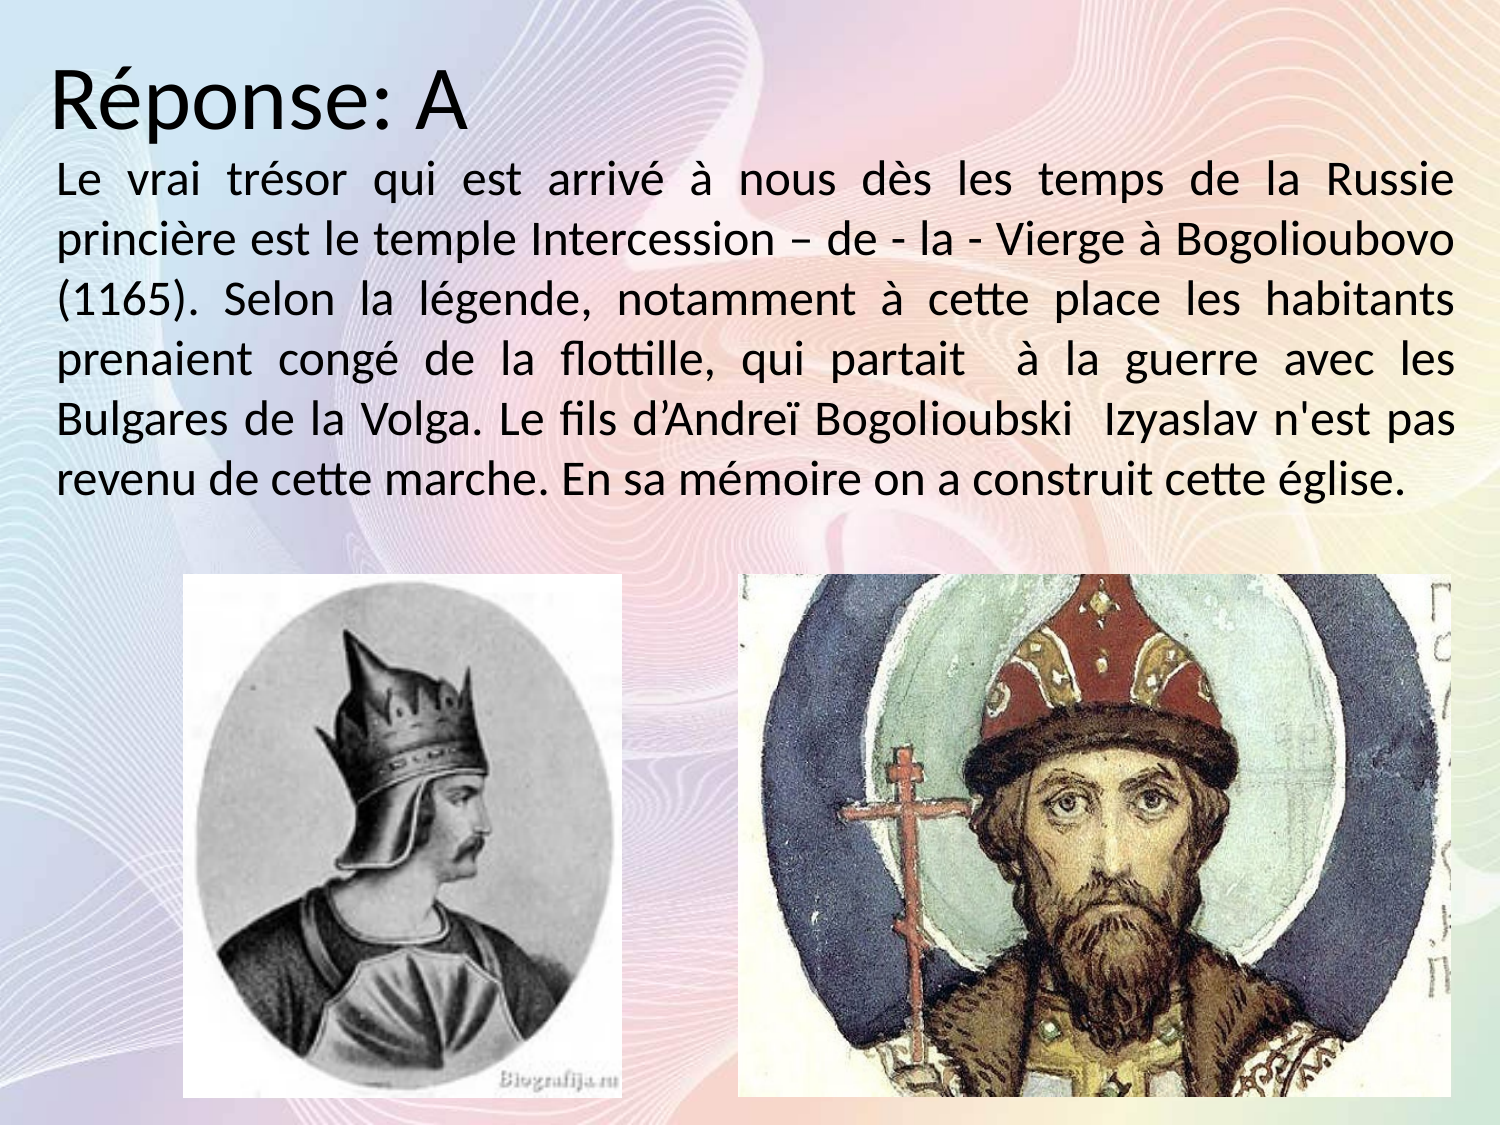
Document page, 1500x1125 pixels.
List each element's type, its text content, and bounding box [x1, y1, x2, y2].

text_box Le vrai trésor qui est arrivé à nous dès les temps de la Russie princière est le temple Intercession – de - la - Vierge à Bogolioubovo (1165). Selon la légende, notamment à cette place les habitants prenaient congé de la flottille, qui partait à la guerre avec les Bulgares de la Volga. Le fils d’Andreï Bogolioubski Izyaslav n'est pas revenu de cette marche. En sa mémoire on a construit cette église. [41, 138, 1471, 514]
picture [0, 0, 1500, 1125]
text_box Réponse: A [34, 30, 484, 156]
